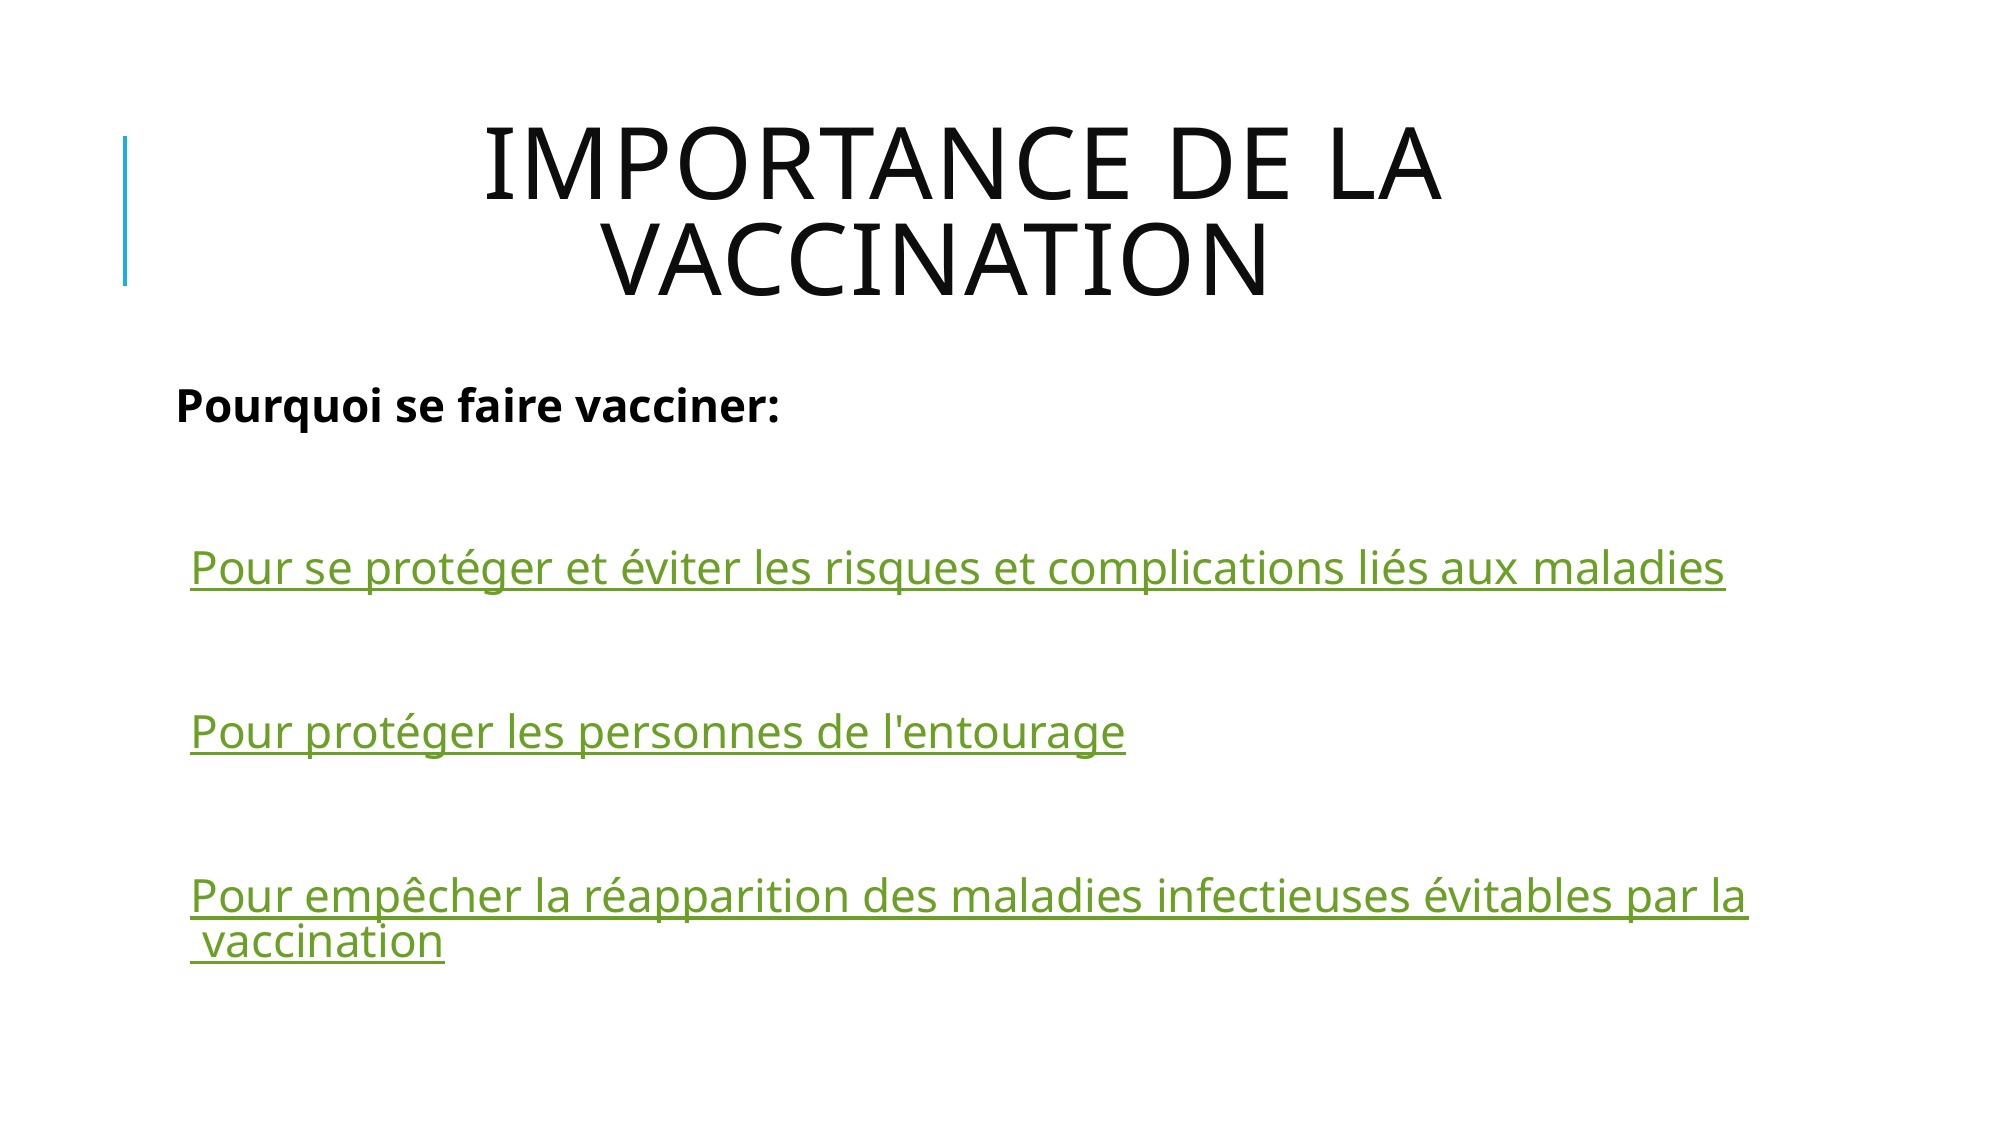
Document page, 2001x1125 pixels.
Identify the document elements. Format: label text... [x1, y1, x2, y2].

title Importance de la Vaccination [168, 96, 1763, 342]
list Pourquoi se faire vacciner: Pour se protéger et éviter les risques et complications liés aux maladies Pour protéger les personnes de l'entourage Pour empêcher la réapparition des maladies infectieuses évitables par la vaccination [168, 375, 1763, 1035]
